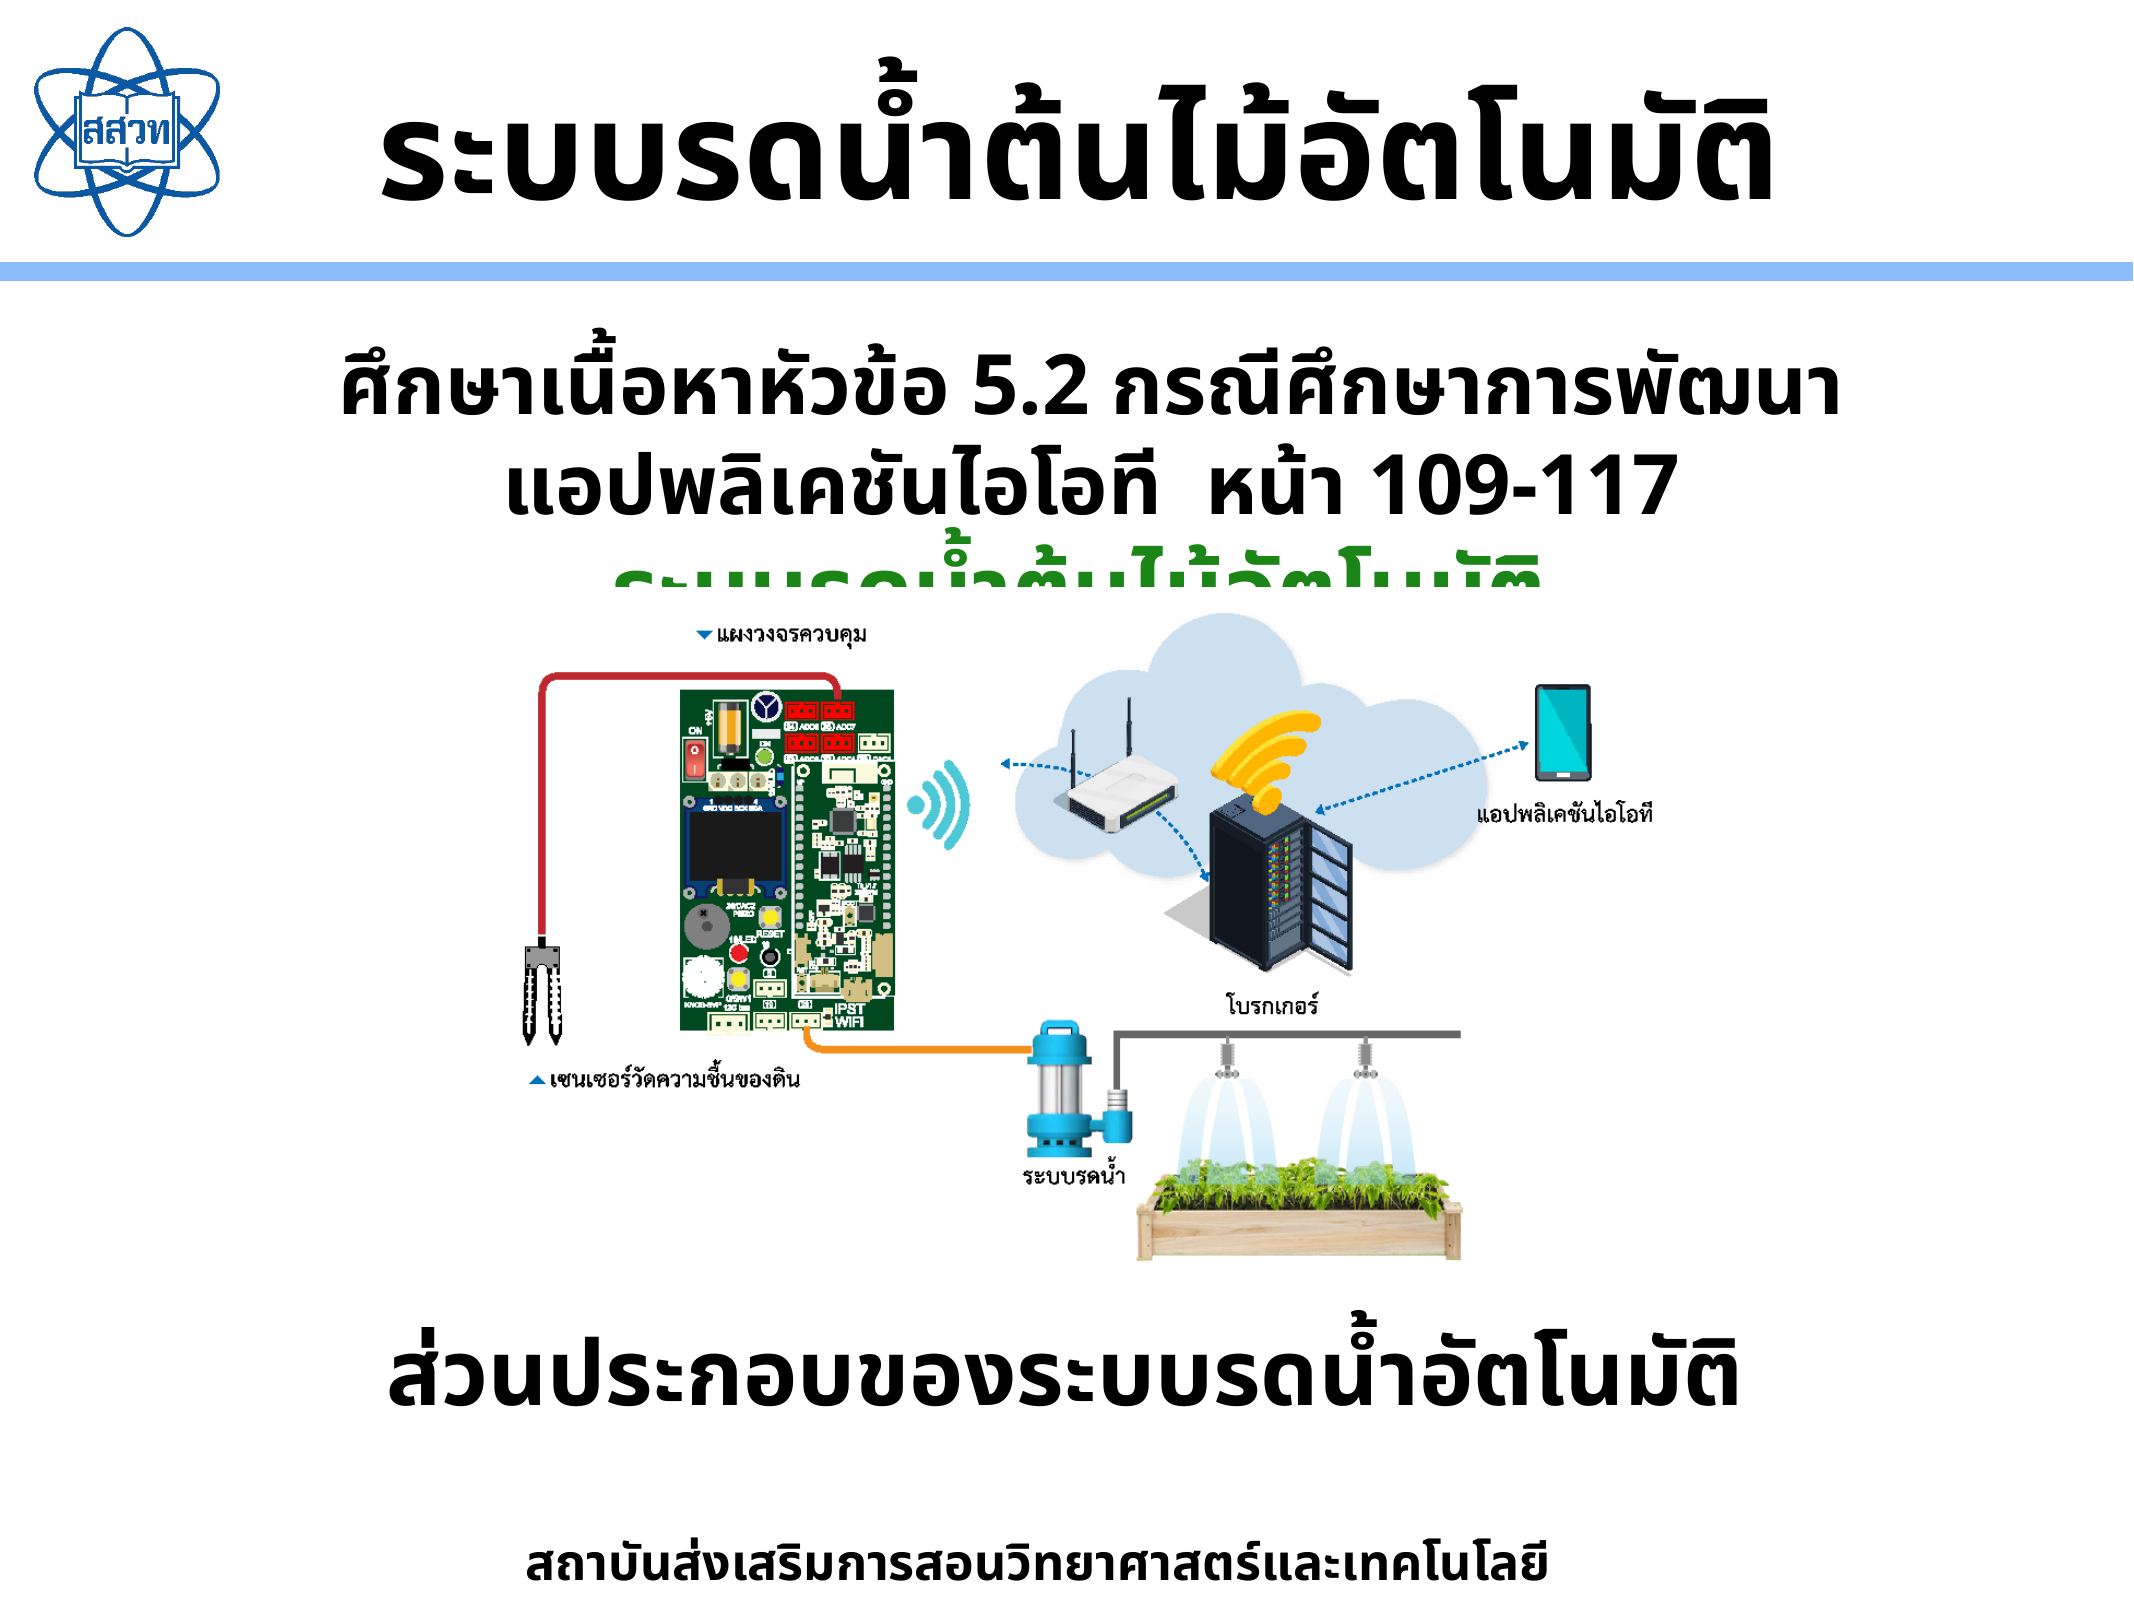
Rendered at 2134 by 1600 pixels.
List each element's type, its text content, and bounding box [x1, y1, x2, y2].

picture [453, 587, 1677, 1284]
text_box ส่วนประกอบของระบบรดน้ำอัตโนมัติ [233, 1305, 1897, 1432]
text_box ศึกษาเนื้อหาหัวข้อ 5.2 กรณีศึกษาการพัฒนาแอปพลิเคชันไอโอที หน้า 109-117 ระบบรดน้ำต้นไม้อัตโนมัติ [127, 322, 2056, 650]
text_box สถาบันส่งเสริมการสอนวิทยาศาสตร์และเทคโนโลยี [74, 1522, 2002, 1589]
picture [33, 27, 220, 237]
text_box ระบบรดน้ำต้นไม้อัตโนมัติ [298, 53, 2002, 236]
